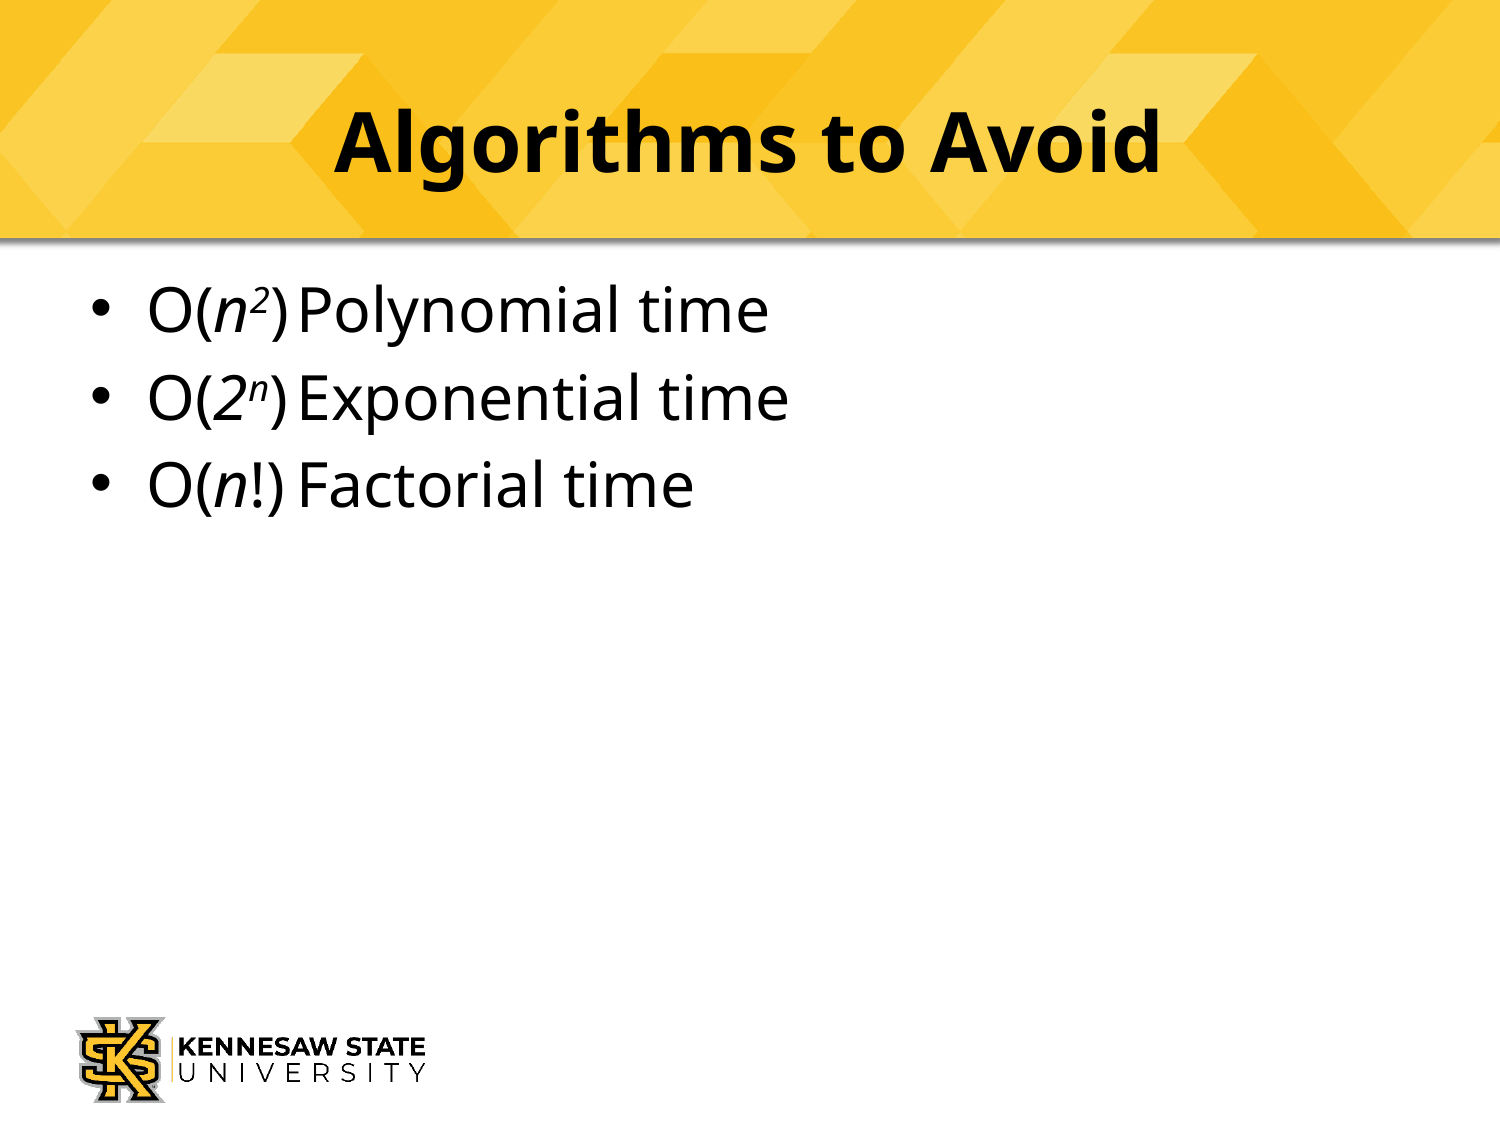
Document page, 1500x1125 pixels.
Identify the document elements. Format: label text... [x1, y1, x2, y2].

picture [0, 0, 1500, 251]
title Algorithms to Avoid [75, 45, 1425, 233]
list O(n2) Polynomial time O(2n) Exponential time O(n!) Factorial time [75, 262, 1425, 1005]
picture [75, 1017, 425, 1103]
